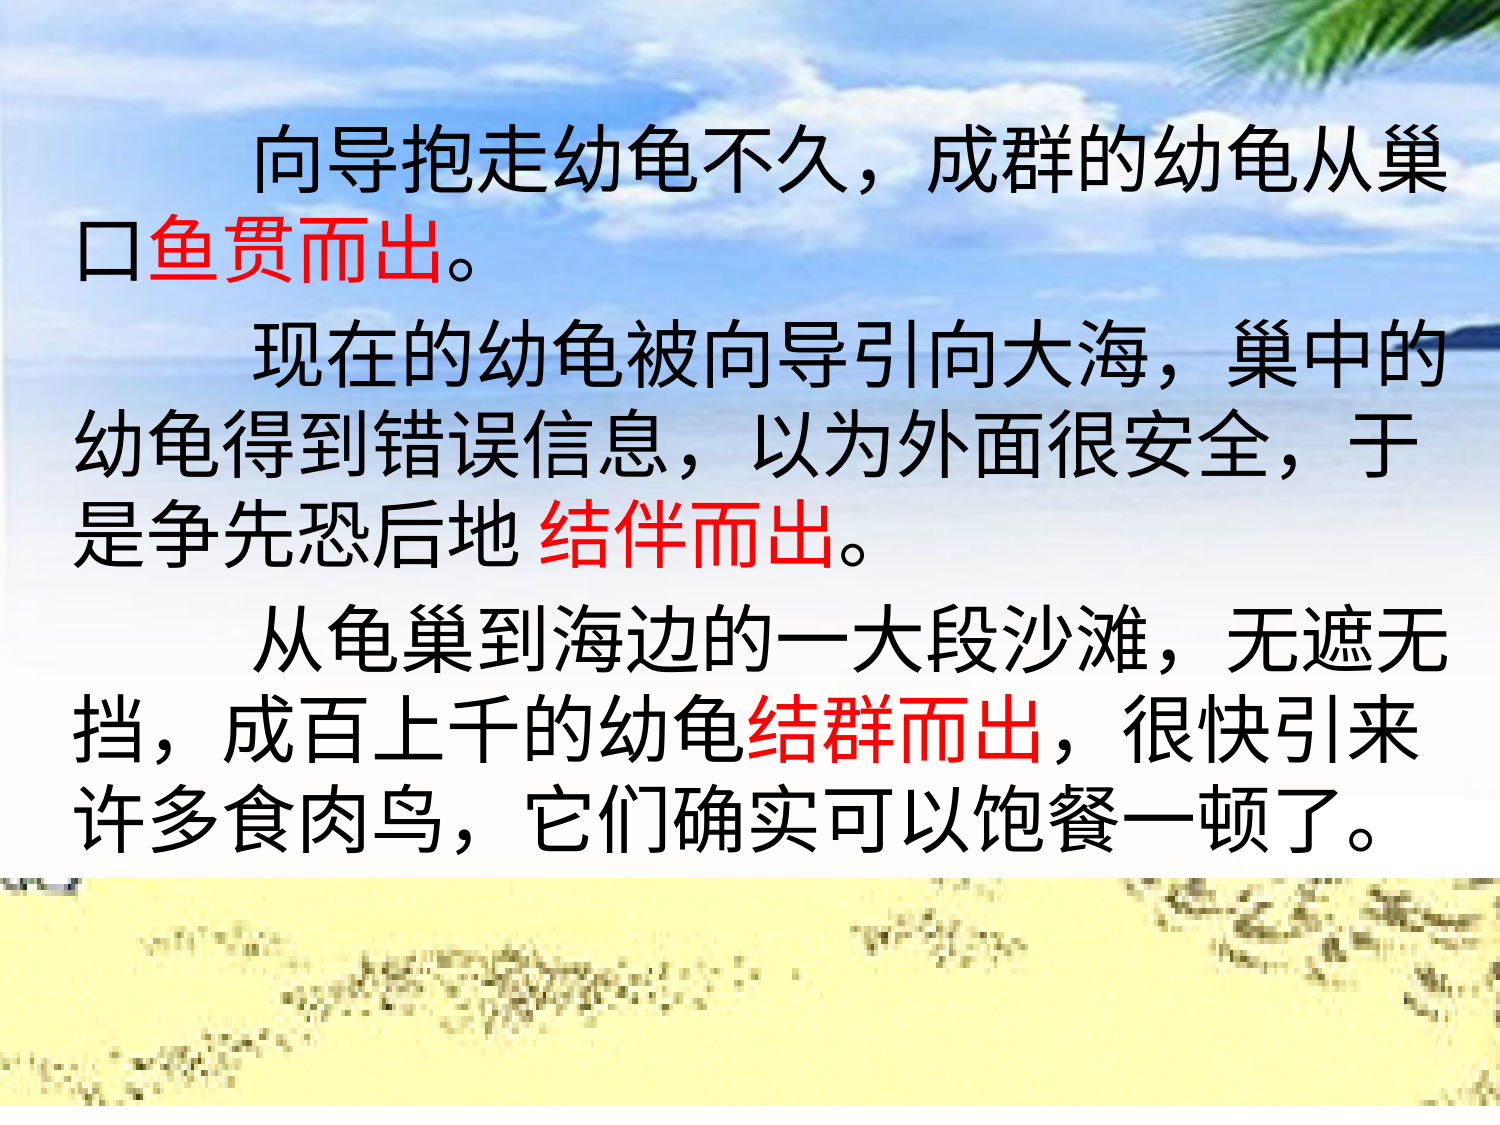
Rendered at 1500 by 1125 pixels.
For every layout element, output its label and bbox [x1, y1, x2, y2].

text_box [0, 878, 1500, 1125]
picture [0, 0, 1500, 878]
